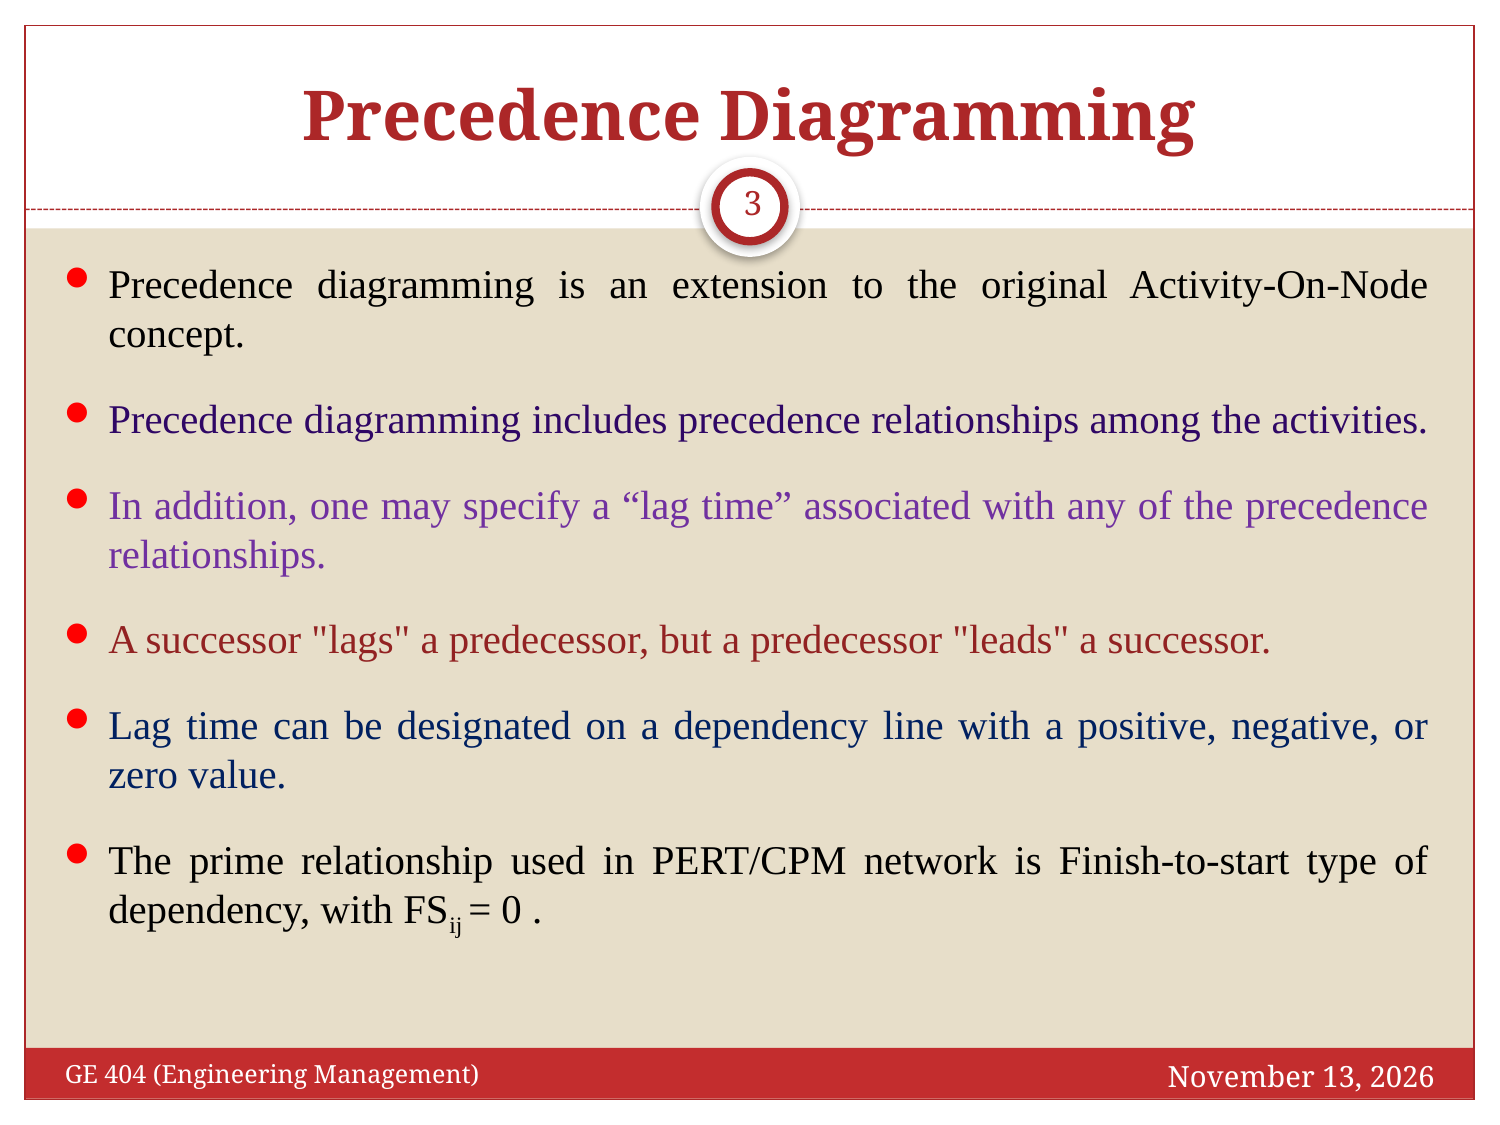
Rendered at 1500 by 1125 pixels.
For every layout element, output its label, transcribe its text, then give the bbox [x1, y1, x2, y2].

slide_number 3 [715, 168, 791, 241]
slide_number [950, 1050, 1450, 1111]
title Precedence Diagramming [49, 37, 1450, 162]
list Precedence diagramming is an extension to the original Activity-On-Node concept. Precedence diagramming includes precedence relationships among the activities. In addition, one may specify a “lag time” associated with any of the precedence relationships. A successor "lags" a predecessor, but a predecessor "leads" a successor. Lag time can be designated on a dependency line with a positive, negative, or zero value. The prime relationship used in PERT/CPM network is Finish-to-start type of dependency, with FSij = 0 . [49, 250, 1445, 1001]
footer GE 404 (Engineering Management) [50, 1051, 638, 1112]
